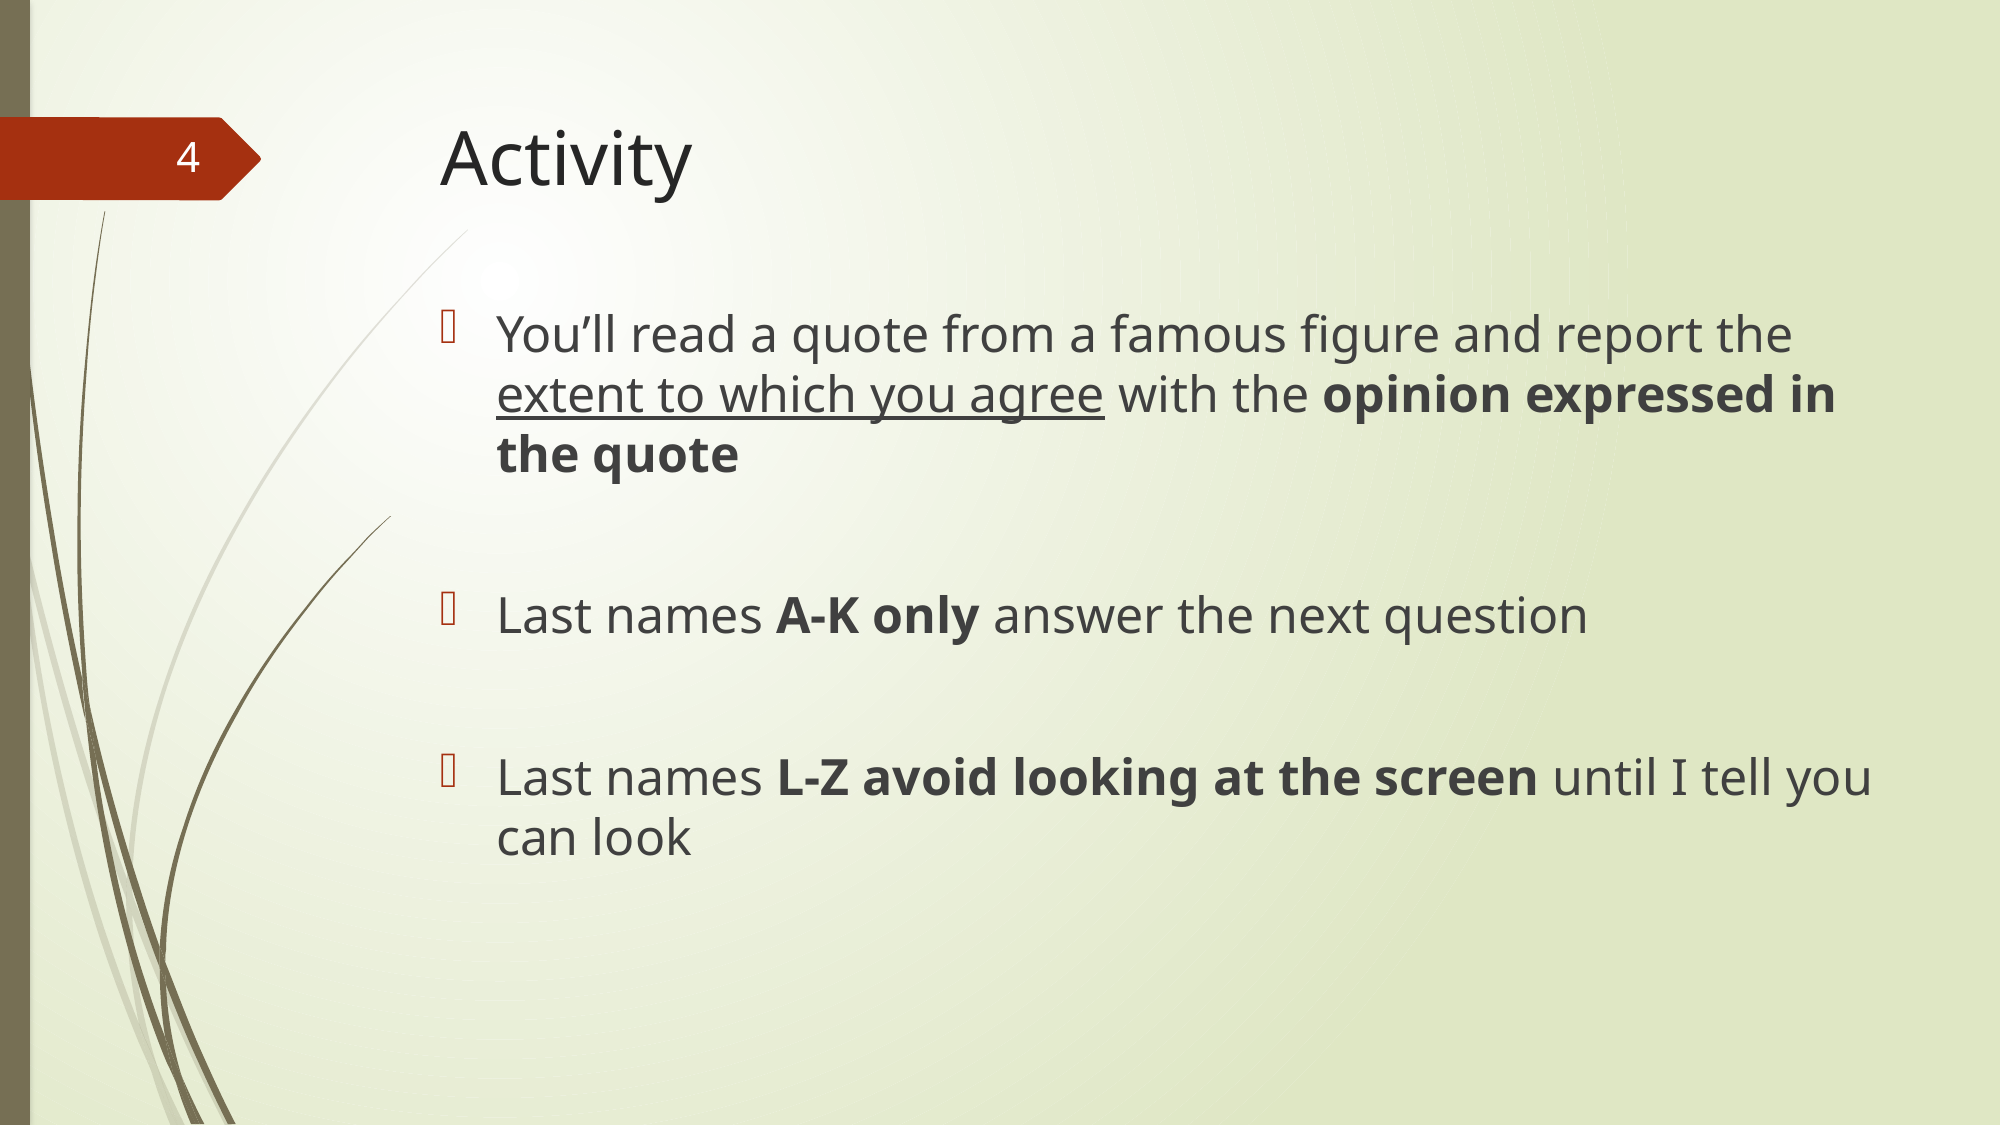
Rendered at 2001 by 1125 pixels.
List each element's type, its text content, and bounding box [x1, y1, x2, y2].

list You’ll read a quote from a famous figure and report the extent to which you agree with the opinion expressed in the quote Last names A-K only answer the next question Last names L-Z avoid looking at the screen until I tell you can look [424, 294, 1911, 970]
title Activity [425, 102, 1888, 294]
slide_number 4 [87, 129, 216, 190]
